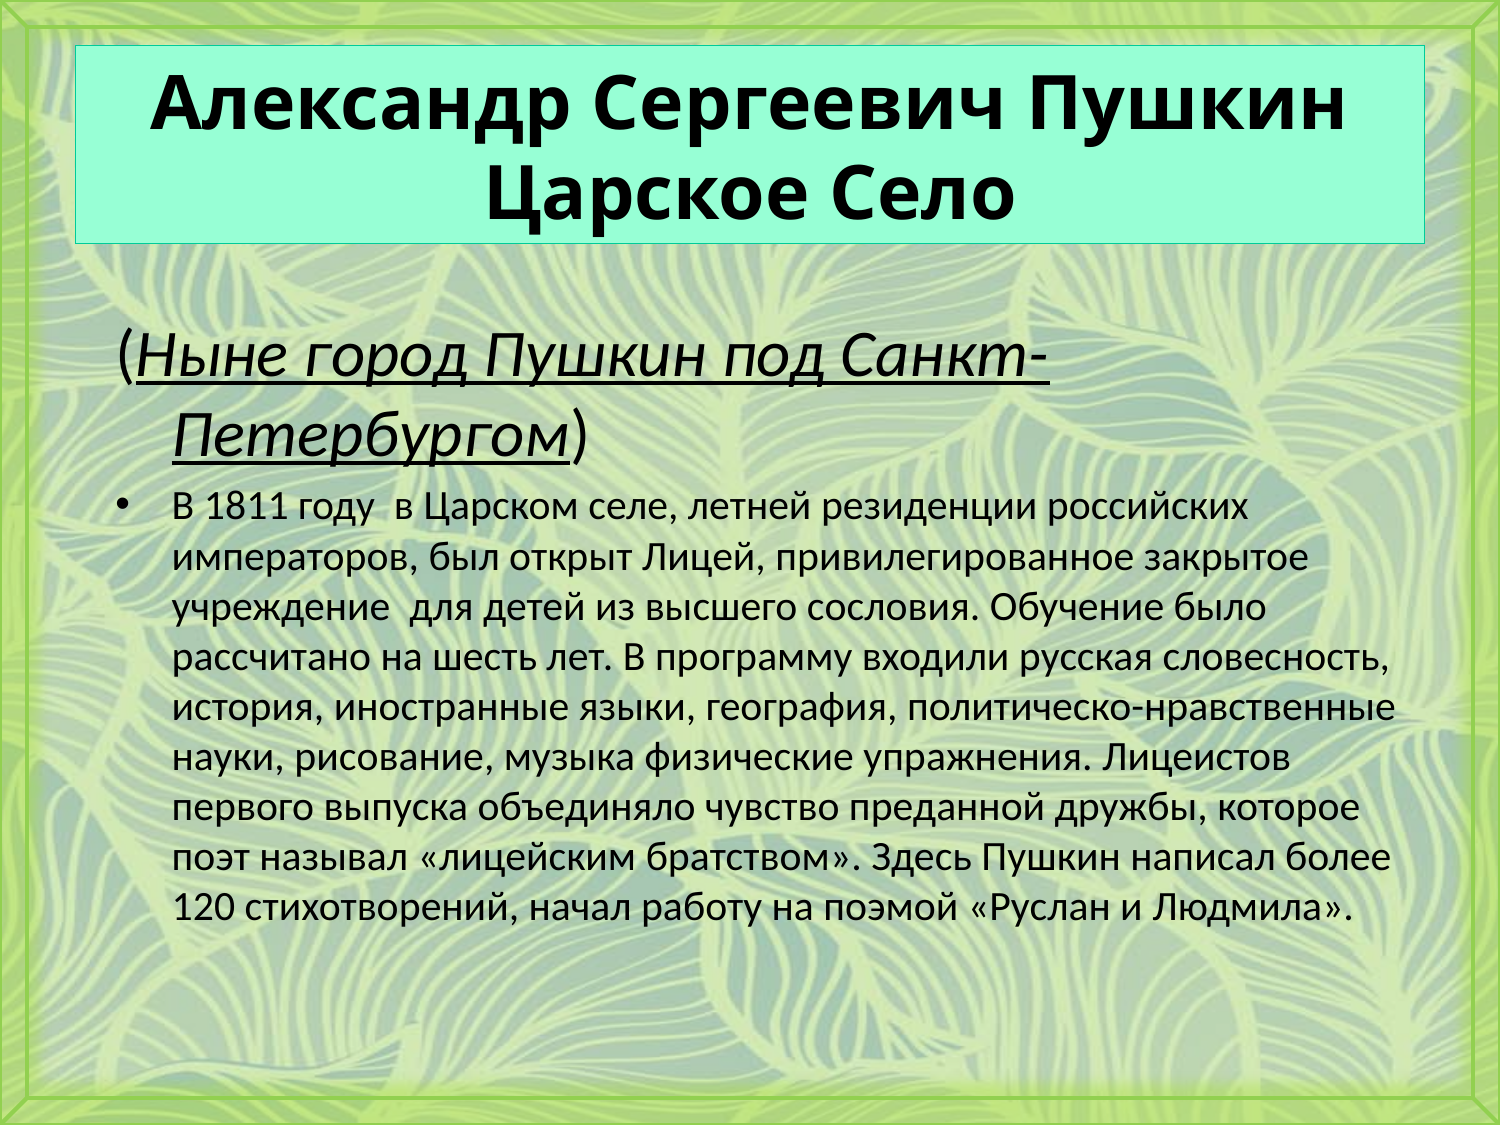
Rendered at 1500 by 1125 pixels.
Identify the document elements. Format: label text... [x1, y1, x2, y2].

title Александр Сергеевич Пушкин Царское Село [75, 45, 1425, 244]
list (Ныне город Пушкин под Санкт-Петербургом) В 1811 году в Царском селе, летней резиденции российских императоров, был открыт Лицей, привилегированное закрытое учреждение для детей из высшего сословия. Обучение было рассчитано на шесть лет. В программу входили русская словесность, история, иностранные языки, география, политическо-нравственные науки, рисование, музыка физические упражнения. Лицеистов первого выпуска объединяло чувство преданной дружбы, которое поэт называл «лицейским братством». Здесь Пушкин написал более 120 стихотворений, начал работу на поэмой «Руслан и Людмила». [100, 302, 1451, 1046]
